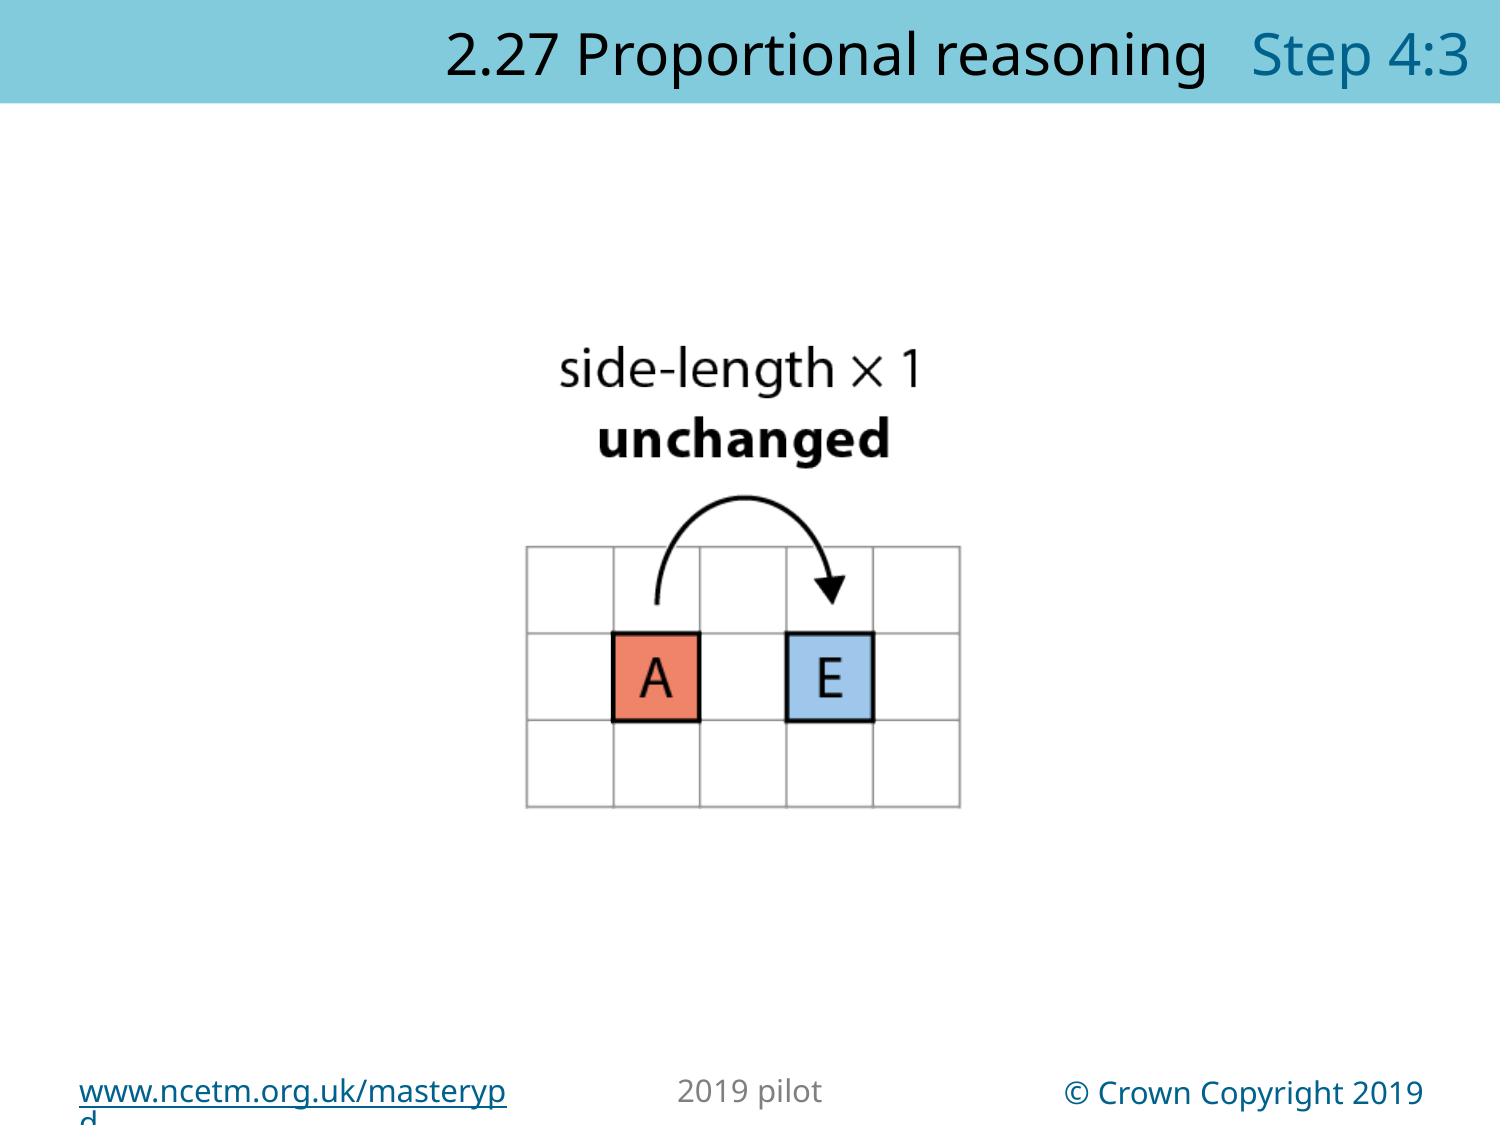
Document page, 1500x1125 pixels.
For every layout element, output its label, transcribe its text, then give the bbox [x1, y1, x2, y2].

picture [95, 338, 1405, 816]
list 2.27 Proportional reasoning Step 4:3 [0, 0, 1500, 104]
